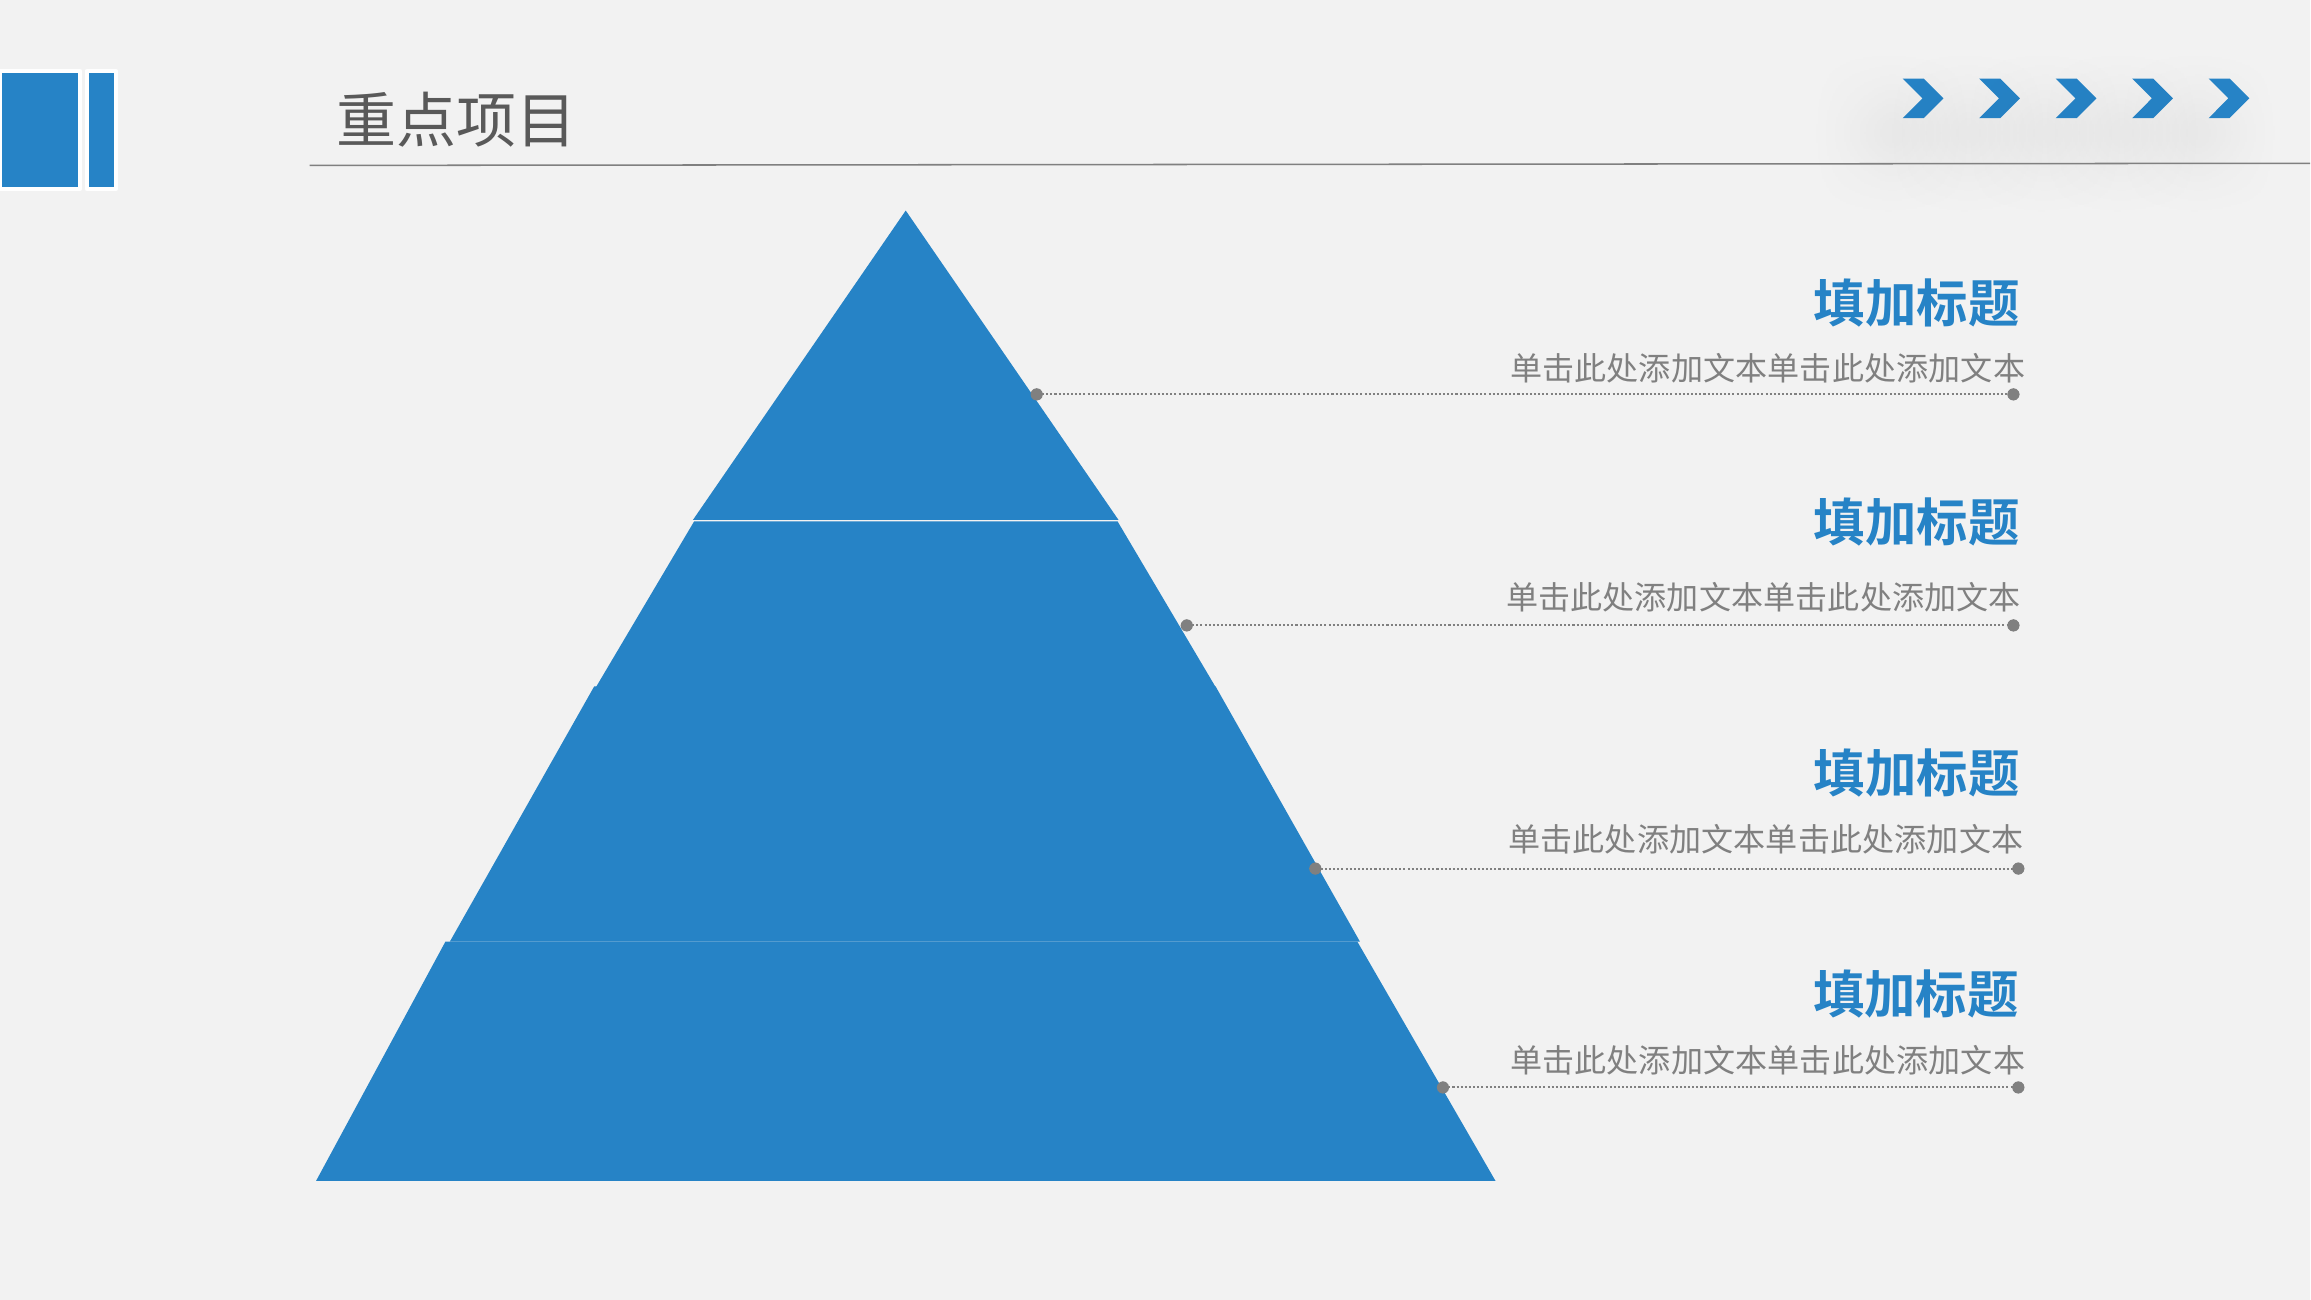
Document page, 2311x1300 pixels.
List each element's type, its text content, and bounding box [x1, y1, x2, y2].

text_box 填加标题 [1799, 733, 2035, 792]
text_box 填加标题 [1799, 263, 2035, 321]
text_box 单击此处添加文本单击此处添加文本 [1495, 1013, 2290, 1087]
text_box 单击此处添加文本单击此处添加文本 [1493, 792, 2288, 866]
text_box 单击此处添加文本单击此处添加文本 [1495, 321, 2168, 395]
text_box [691, 208, 1121, 521]
text_box 填加标题 [1798, 955, 2035, 1013]
title 重点项目 [316, 70, 1119, 166]
text_box [448, 684, 1362, 943]
text_box 单击此处添加文本单击此处添加文本 [1491, 550, 2286, 624]
text_box 填加标题 [1799, 482, 2035, 550]
text_box [314, 939, 1498, 1184]
text_box [593, 519, 1218, 690]
